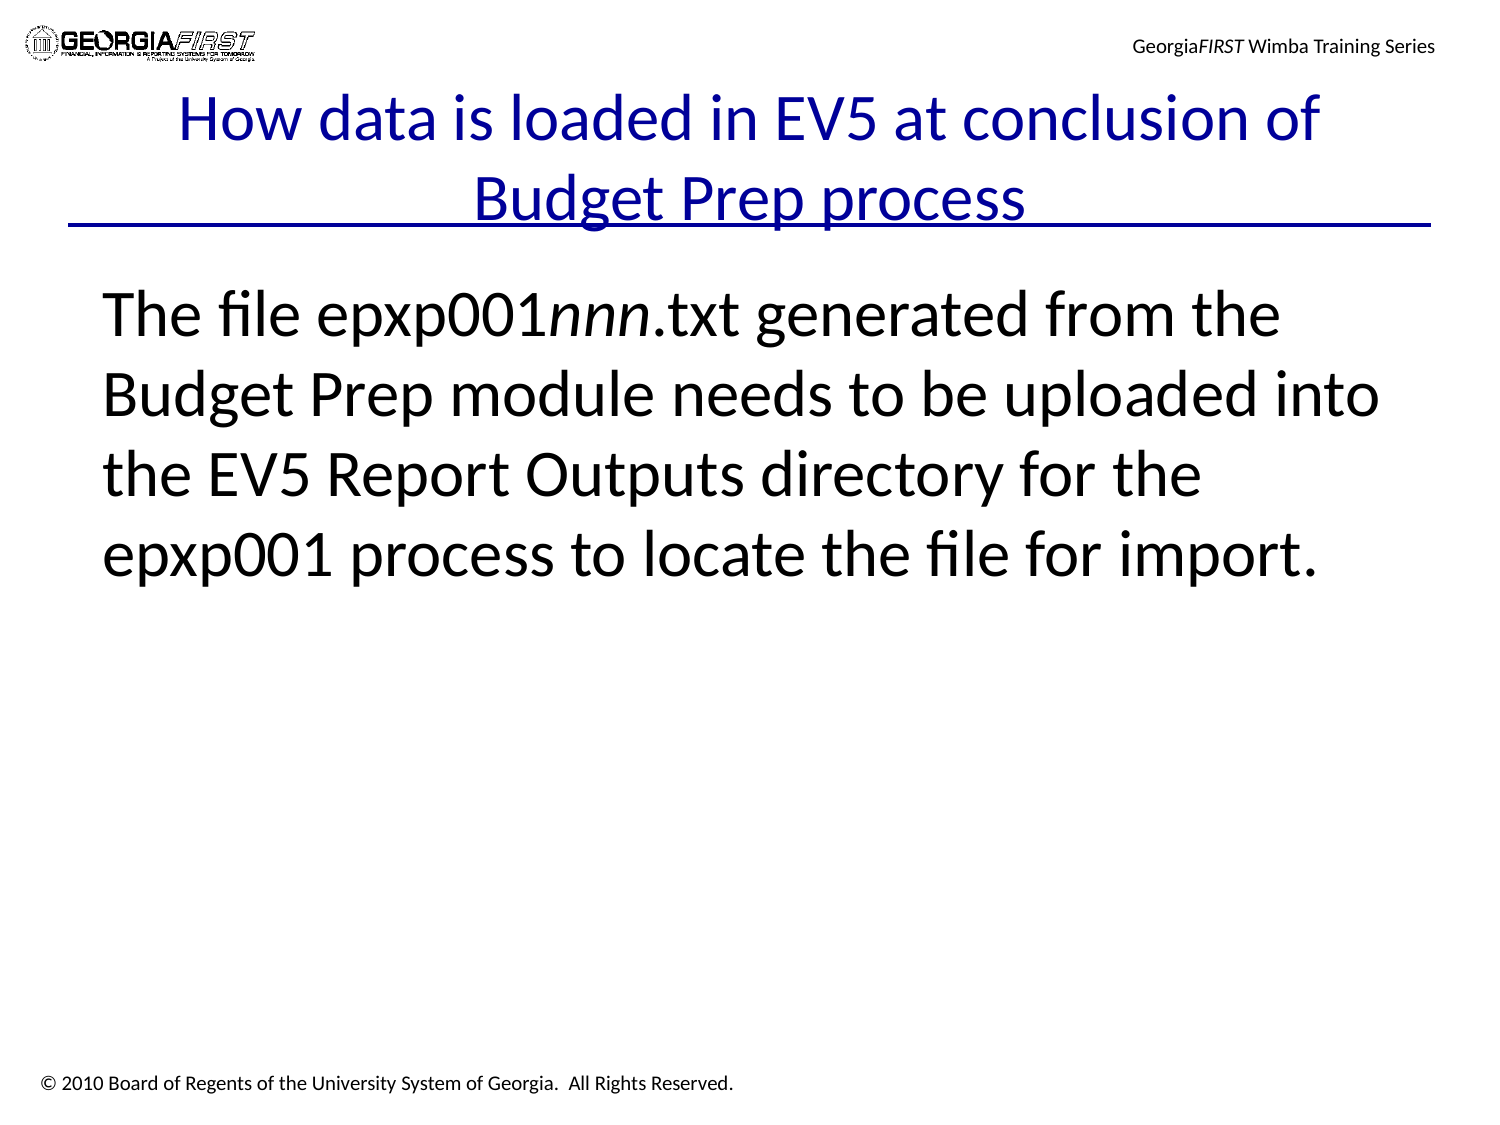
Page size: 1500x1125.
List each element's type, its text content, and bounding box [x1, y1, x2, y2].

picture [24, 24, 255, 63]
text_box The file epxp001nnn.txt generated from the Budget Prep module needs to be uploaded into the EV5 Report Outputs directory for the epxp001 process to locate the file for import. [87, 262, 1438, 597]
title How data is loaded in EV5 at conclusion of Budget Prep process [75, 75, 1425, 233]
